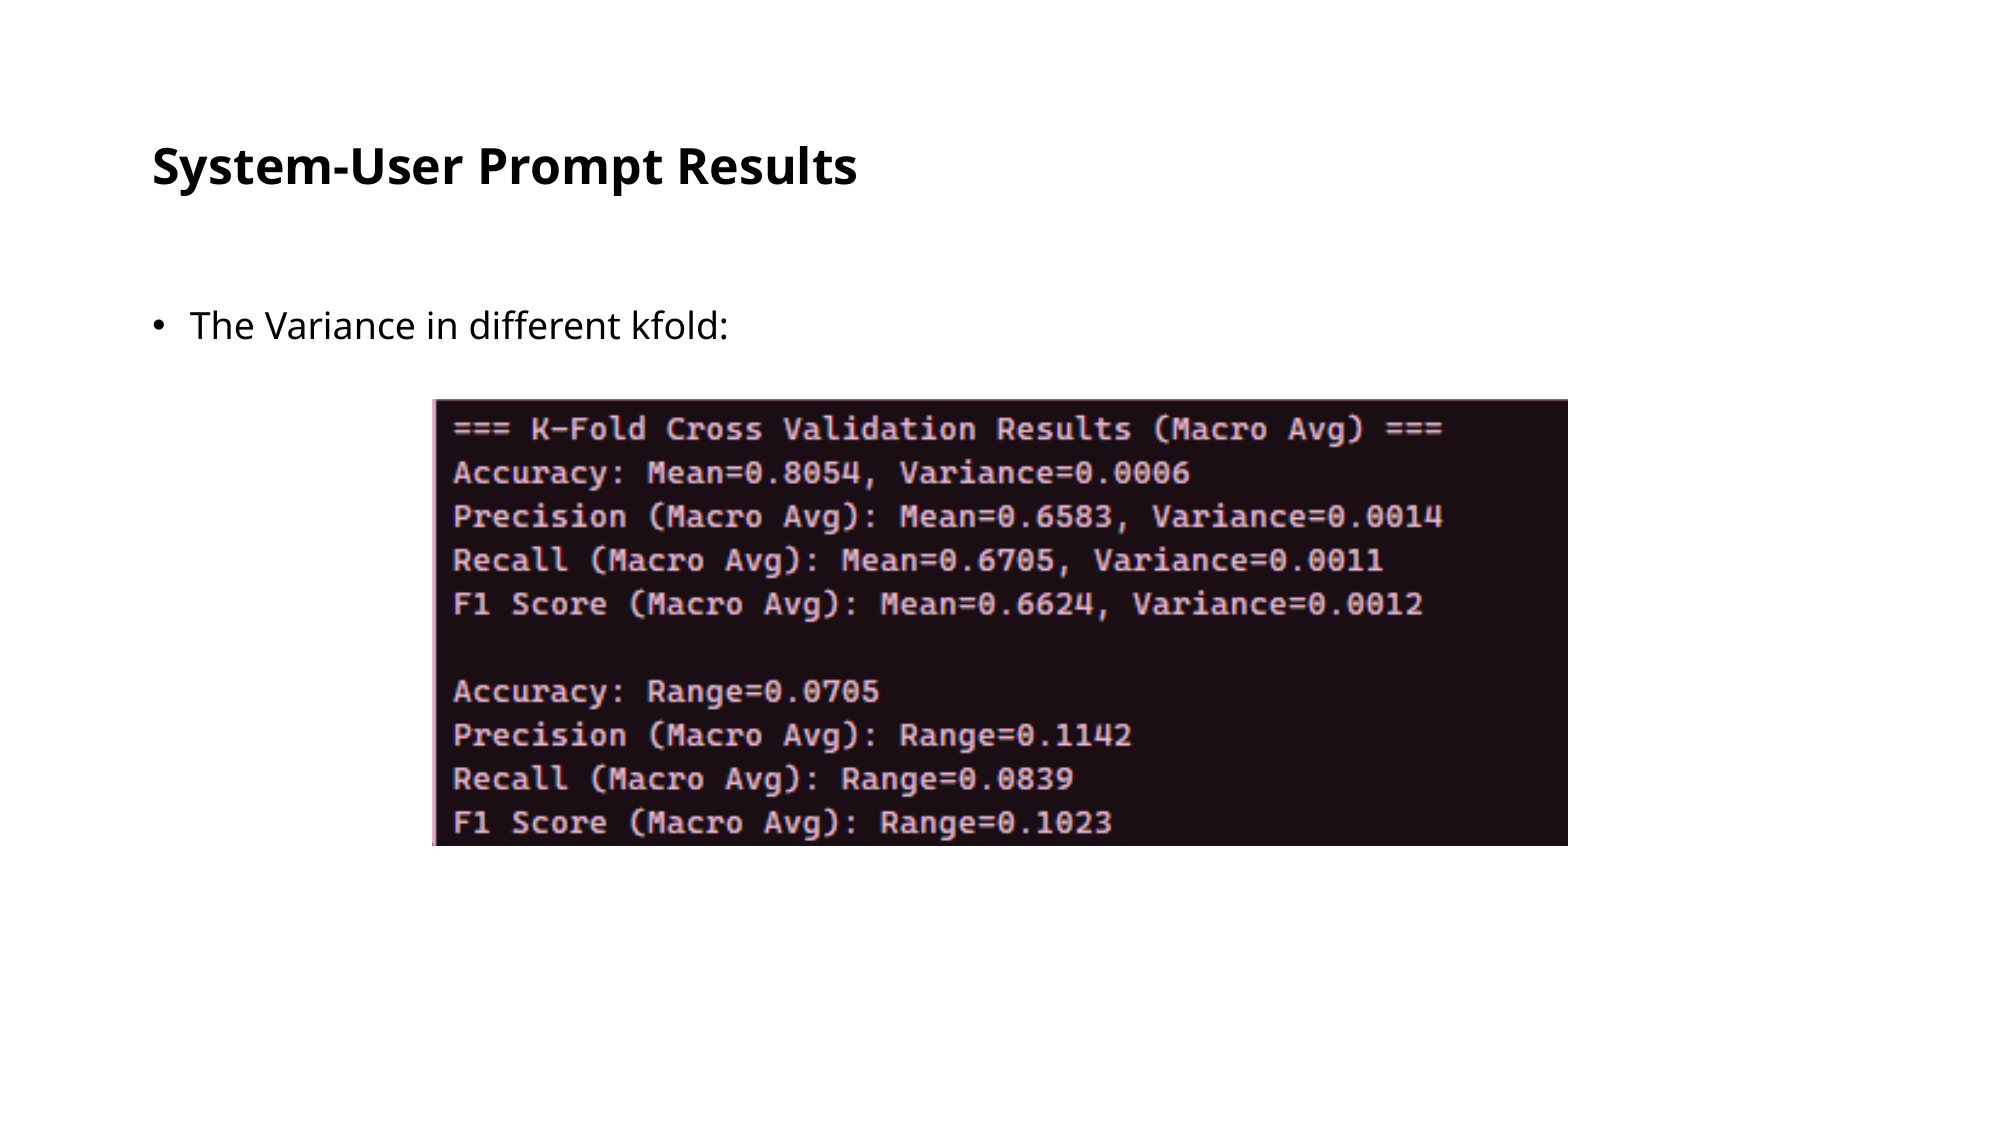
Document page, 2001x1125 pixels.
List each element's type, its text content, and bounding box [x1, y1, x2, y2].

picture [431, 398, 1568, 846]
title System-User Prompt Results [137, 59, 1863, 278]
list The Variance in different kfold: [137, 299, 1863, 1014]
